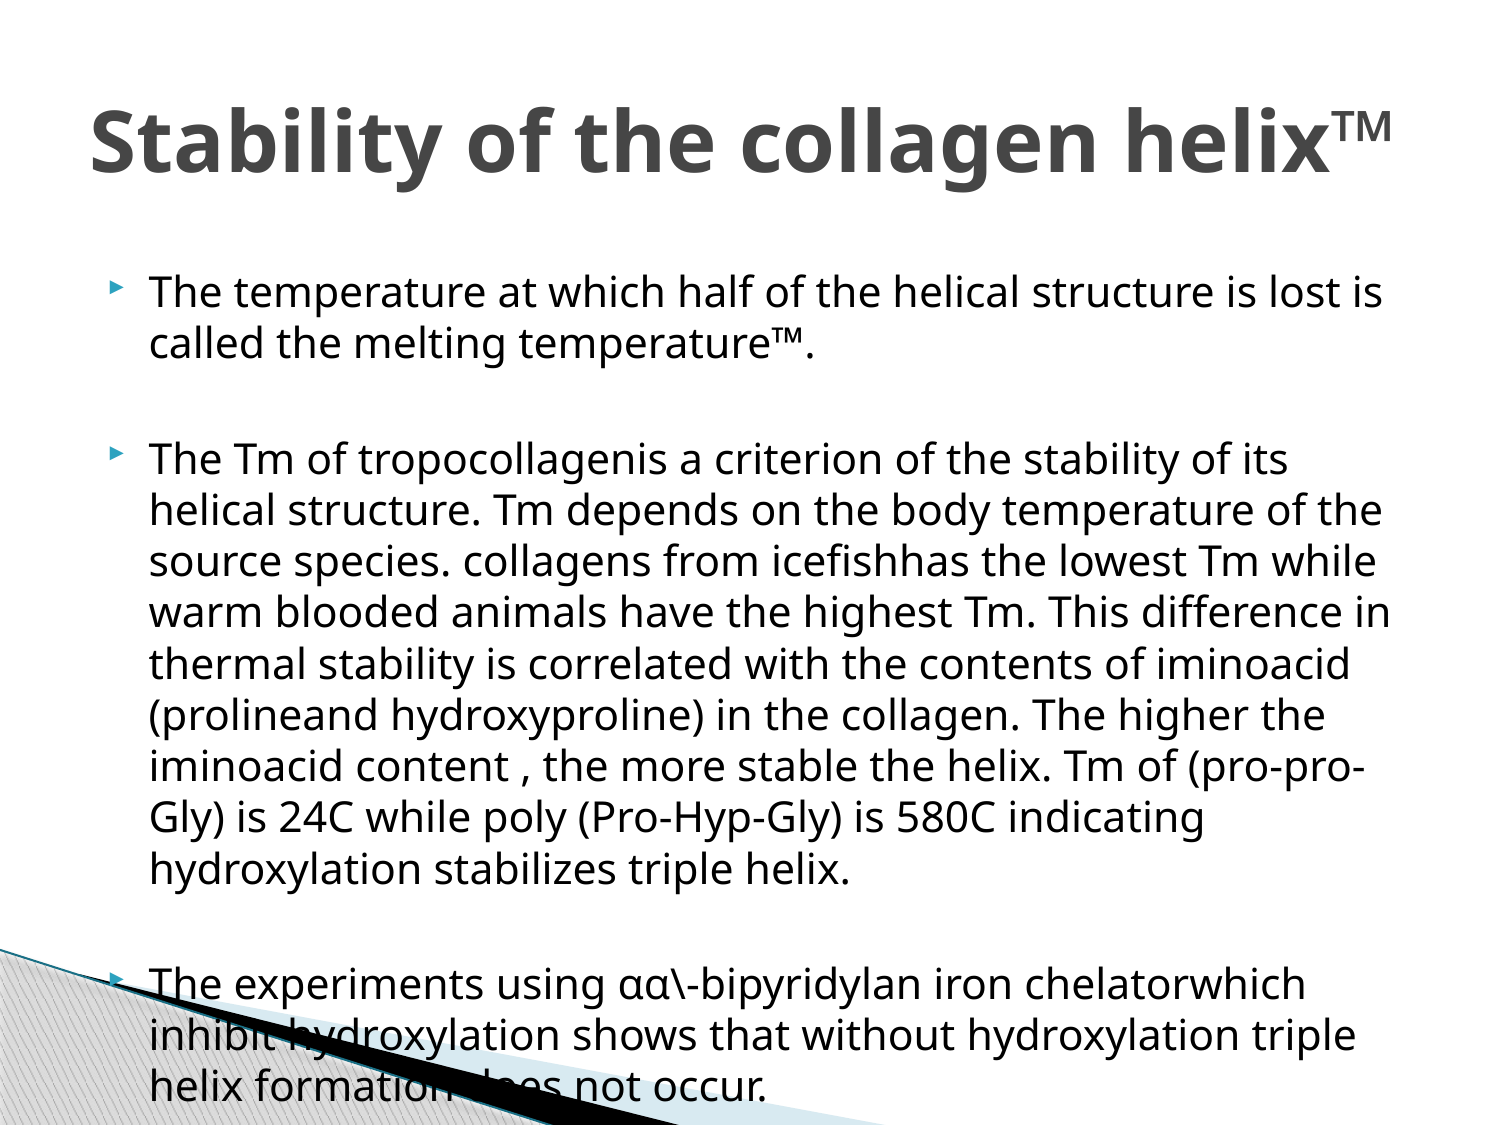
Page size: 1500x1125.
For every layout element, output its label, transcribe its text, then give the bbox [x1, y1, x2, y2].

title Stability of the collagen helix™ [75, 45, 1425, 200]
list The temperature at which half of the helical structure is lost is called the melting temperature™. The Tm of tropocollagenis a criterion of the stability of its helical structure. Tm depends on the body temperature of the source species. collagens from icefishhas the lowest Tm while warm blooded animals have the highest Tm. This difference in thermal stability is correlated with the contents of iminoacid (prolineand hydroxyproline) in the collagen. The higher the iminoacid content , the more stable the helix. Tm of (pro-pro-Gly) is 24C while poly (Pro-Hyp-Gly) is 580C indicating hydroxylation stabilizes triple helix. The experiments using αα\-bipyridylan iron chelatorwhich inhibit hydroxylation shows that without hydroxylation triple helix formation does not occur. [75, 200, 1425, 1125]
